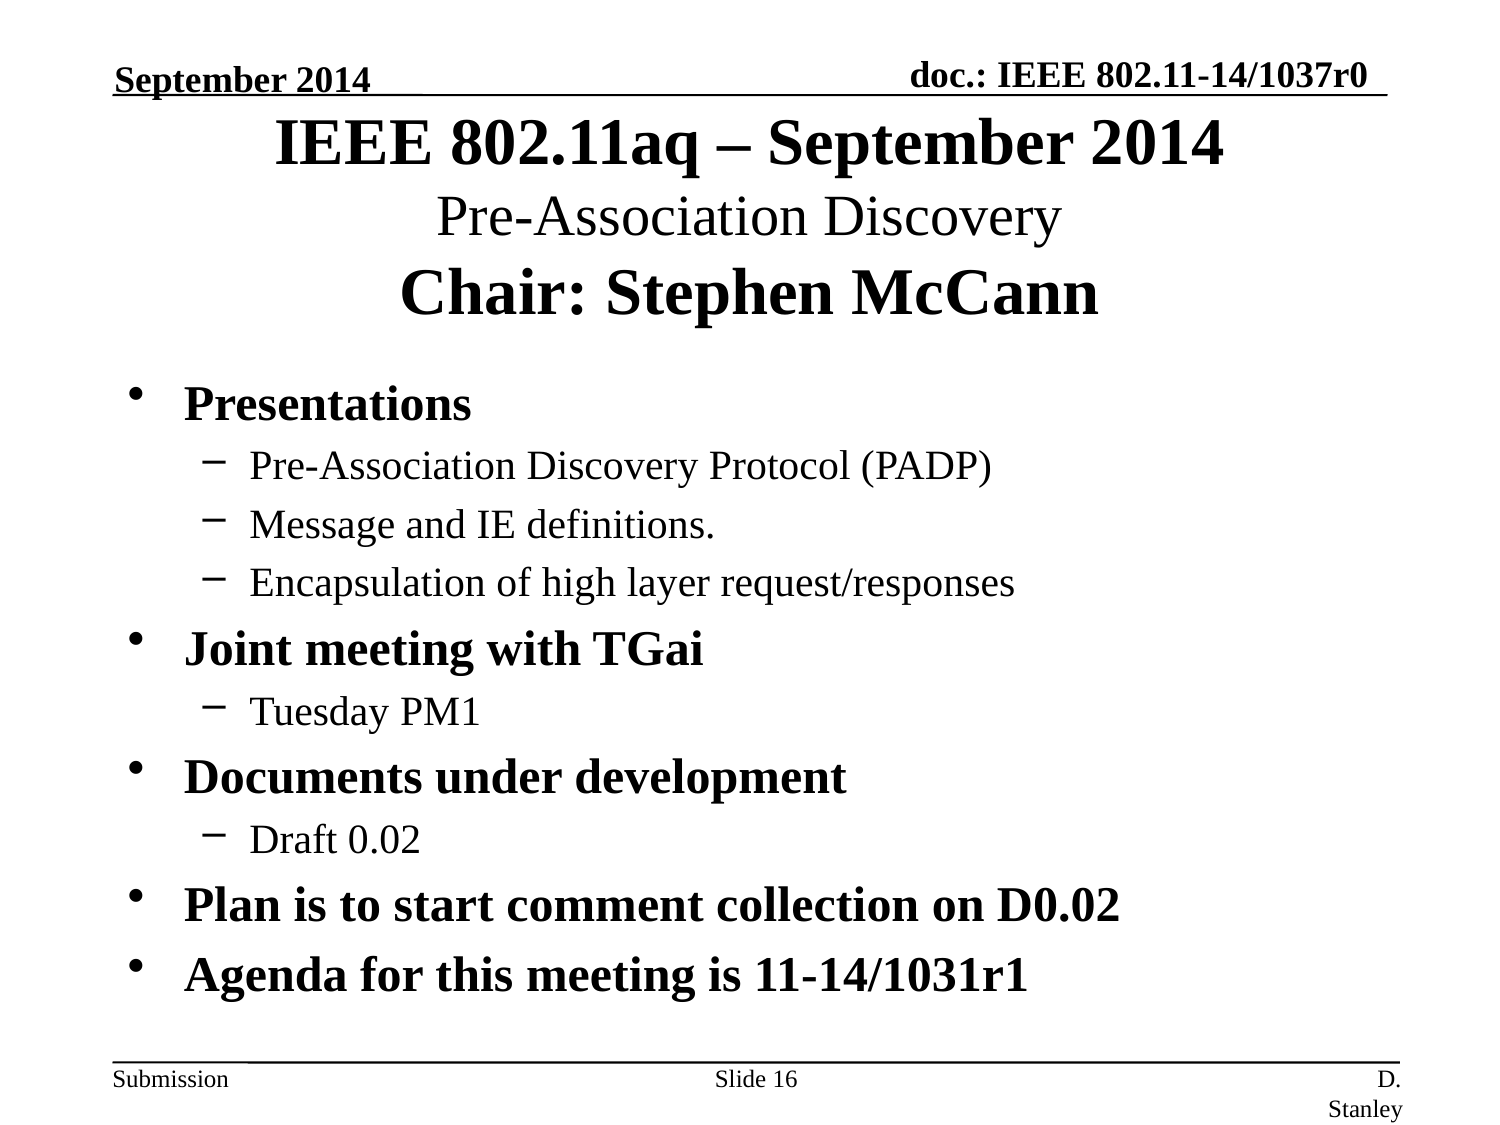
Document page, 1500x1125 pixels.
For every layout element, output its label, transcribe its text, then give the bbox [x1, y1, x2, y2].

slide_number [114, 54, 374, 101]
list Presentations Pre-Association Discovery Protocol (PADP) Message and IE definitions. Encapsulation of high layer request/responses Joint meeting with TGai Tuesday PM1 Documents under development Draft 0.02 Plan is to start comment collection on D0.02 Agenda for this meeting is 11-14/1031r1 [112, 362, 1388, 1013]
title IEEE 802.11aq – September 2014 Pre-Association Discovery Chair: Stephen McCann [112, 125, 1388, 300]
footer D. Stanley, Aruba Networks [1325, 1062, 1402, 1093]
slide_number Slide 16 [712, 1062, 800, 1093]
